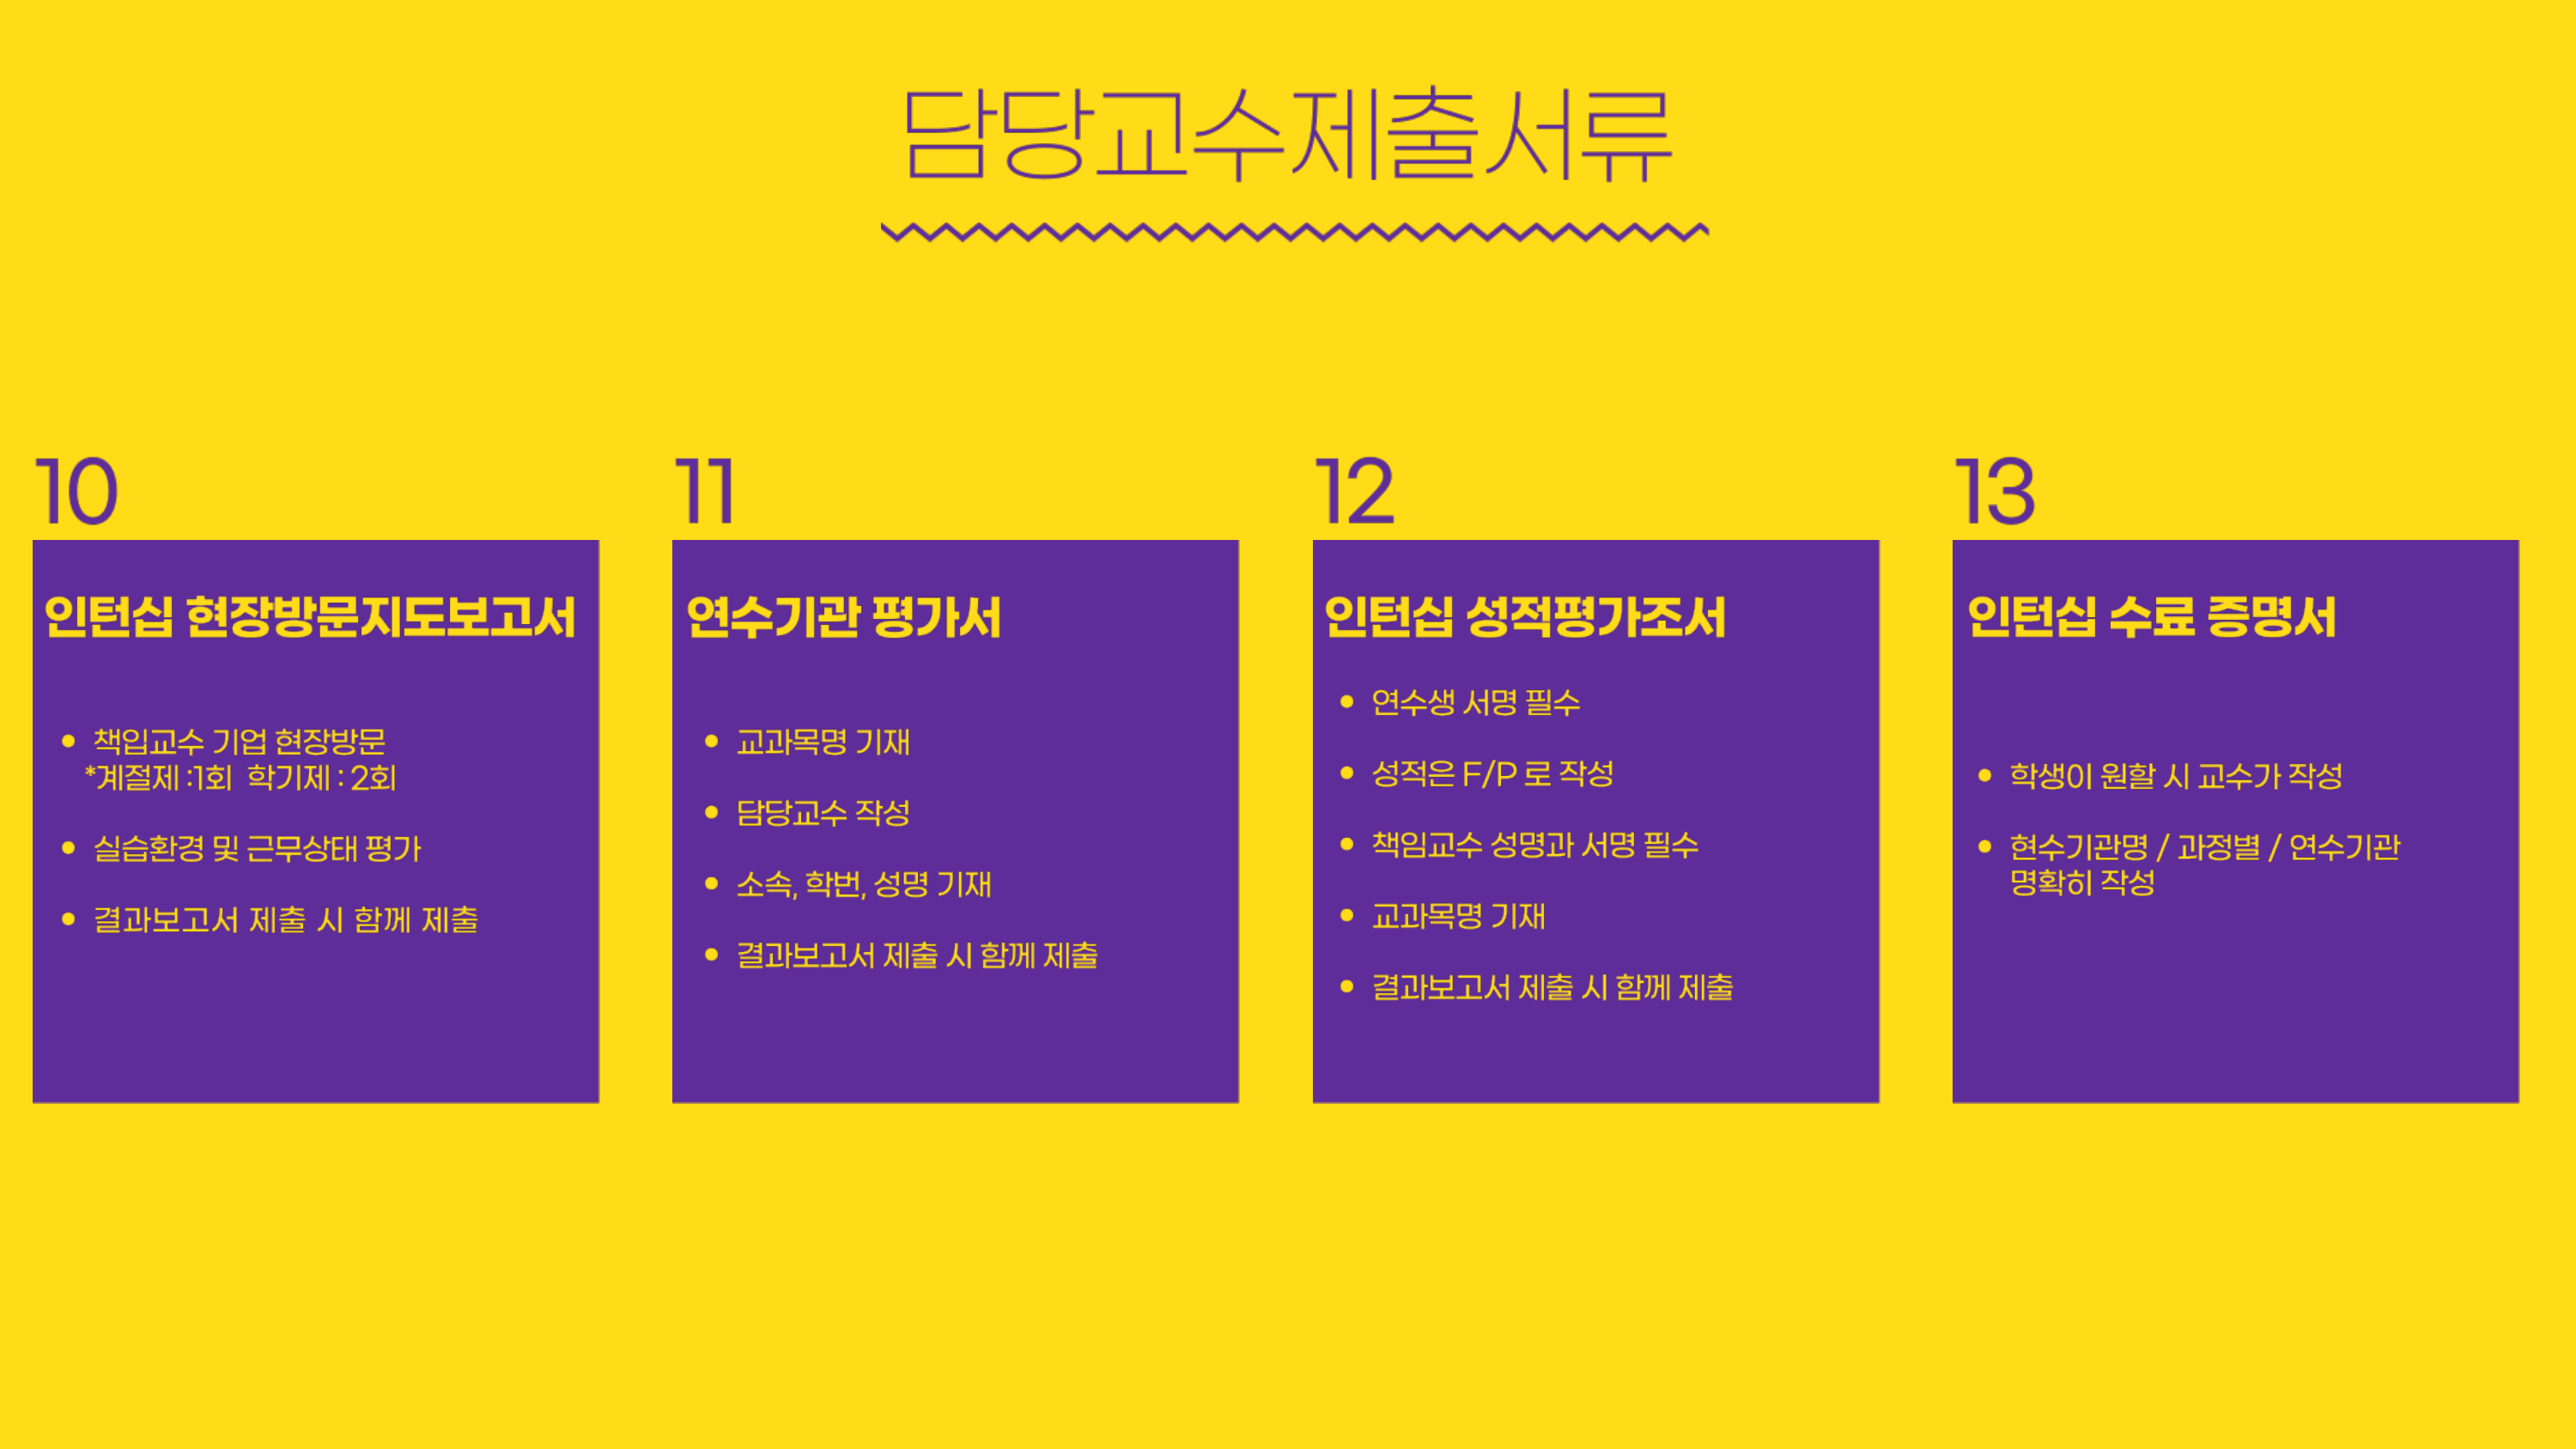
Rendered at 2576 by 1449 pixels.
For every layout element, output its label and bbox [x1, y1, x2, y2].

text_box [672, 539, 1240, 1105]
picture [1959, 583, 2361, 662]
picture [1968, 751, 2418, 913]
picture [1300, 432, 1437, 560]
text_box [33, 539, 600, 1105]
picture [1331, 677, 1750, 1017]
picture [21, 432, 160, 561]
text_box [1953, 539, 2520, 1105]
text_box [44, 590, 643, 945]
picture [660, 432, 775, 560]
picture [1317, 583, 1752, 661]
text_box [686, 590, 1286, 981]
text_box [1312, 539, 1880, 1105]
picture [1941, 432, 2077, 561]
text_box [880, 222, 1710, 244]
picture [865, 57, 1740, 231]
